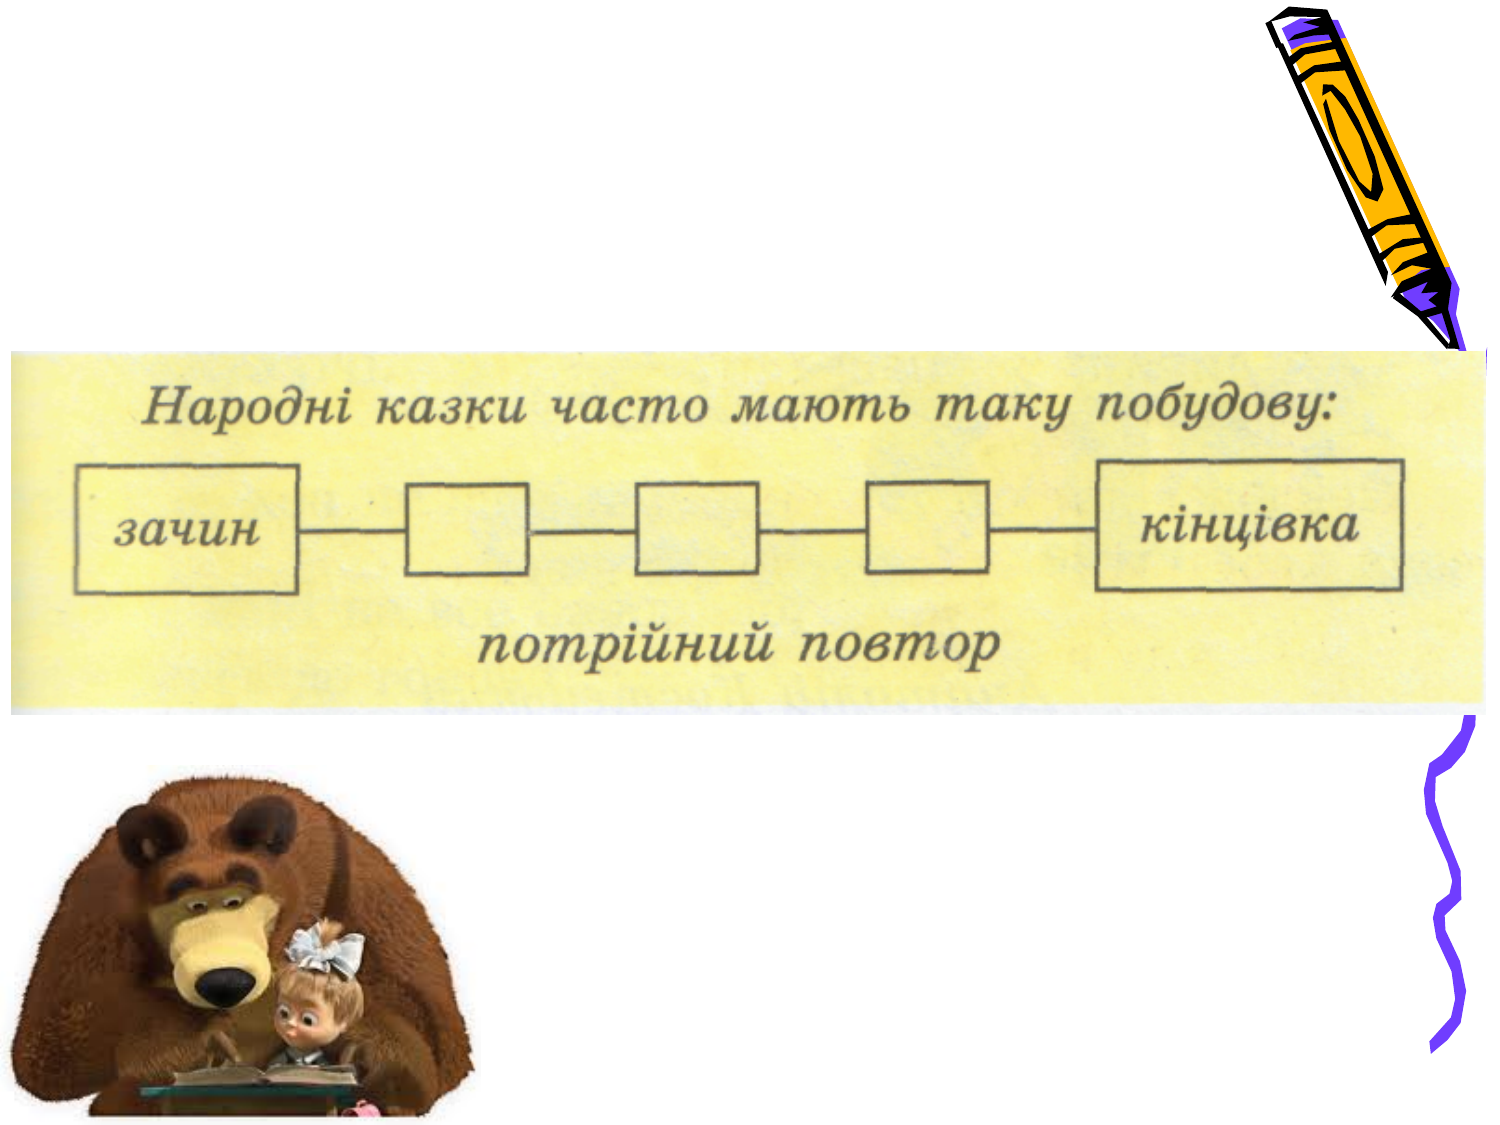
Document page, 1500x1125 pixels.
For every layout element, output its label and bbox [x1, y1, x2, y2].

picture [11, 351, 1486, 716]
picture [0, 764, 481, 1125]
